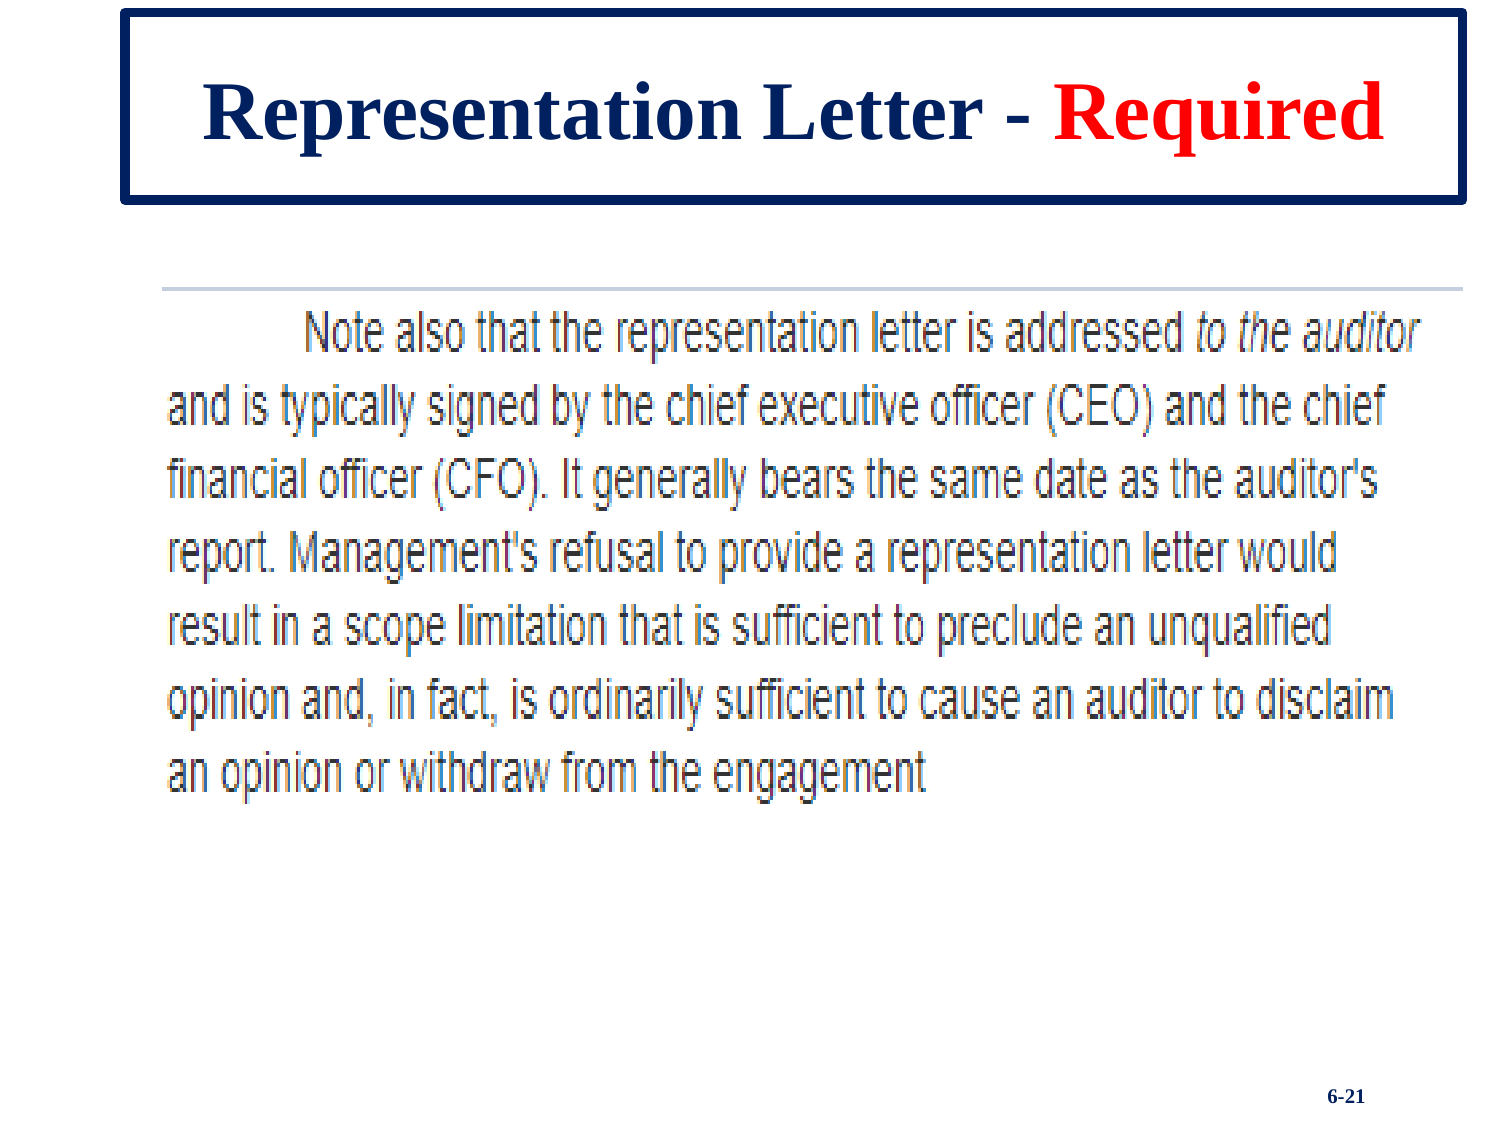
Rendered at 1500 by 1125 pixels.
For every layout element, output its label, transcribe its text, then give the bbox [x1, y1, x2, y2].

slide_number 6-21 [1312, 1074, 1400, 1125]
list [162, 287, 1463, 826]
title Representation Letter - Required [120, 8, 1467, 205]
